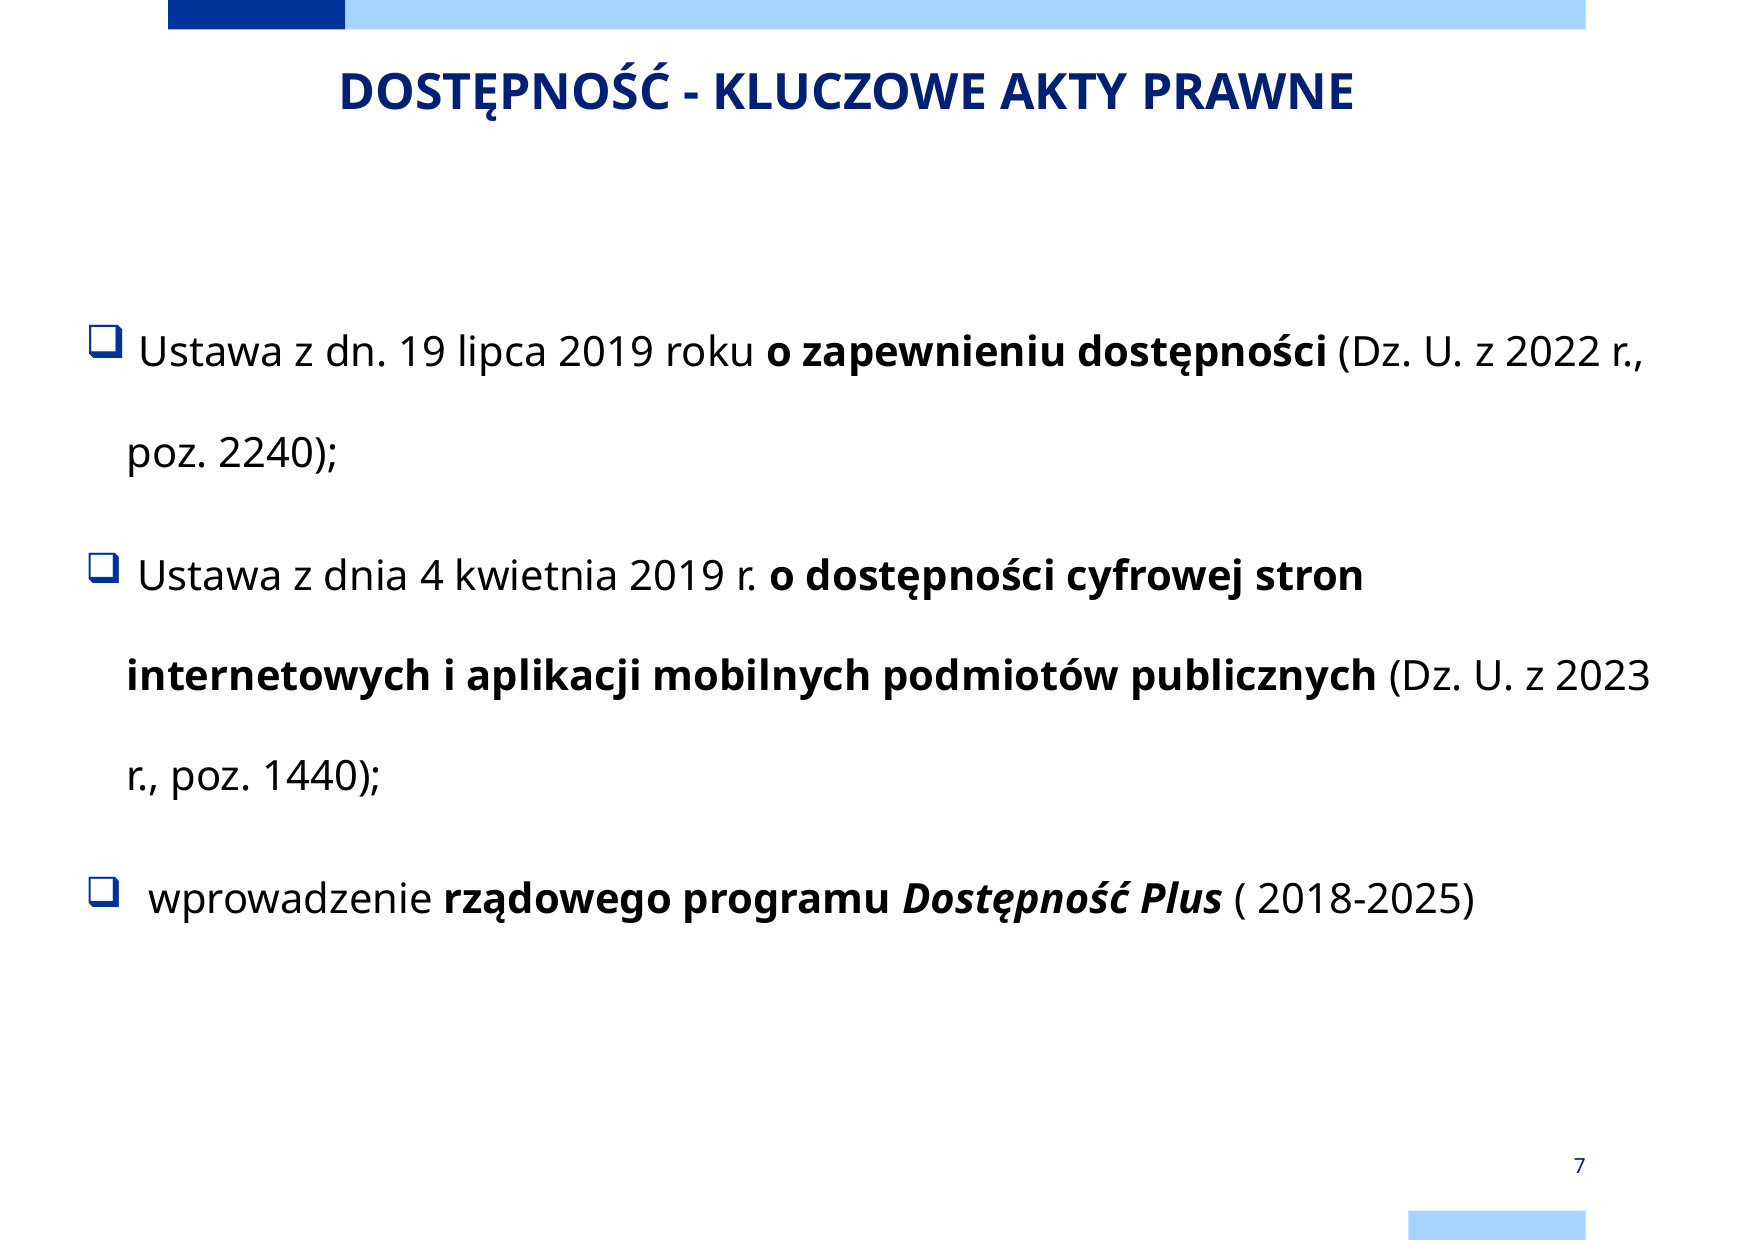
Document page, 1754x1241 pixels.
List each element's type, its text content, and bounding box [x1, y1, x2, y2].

title DOSTĘPNOŚĆ - KLUCZOWE AKTY PRAWNE [14, 29, 1692, 195]
slide_number 7 [1408, 1151, 1586, 1182]
list Ustawa z dn. 19 lipca 2019 roku o zapewnieniu dostępności (Dz. U. z 2022 r., poz. 2240); Ustawa z dnia 4 kwietnia 2019 r. o dostępności cyfrowej stron internetowych i aplikacji mobilnych podmiotów publicznych (Dz. U. z 2023 r., poz. 1440); wprowadzenie rządowego programu Dostępność Plus ( 2018-2025) [85, 265, 1669, 1093]
